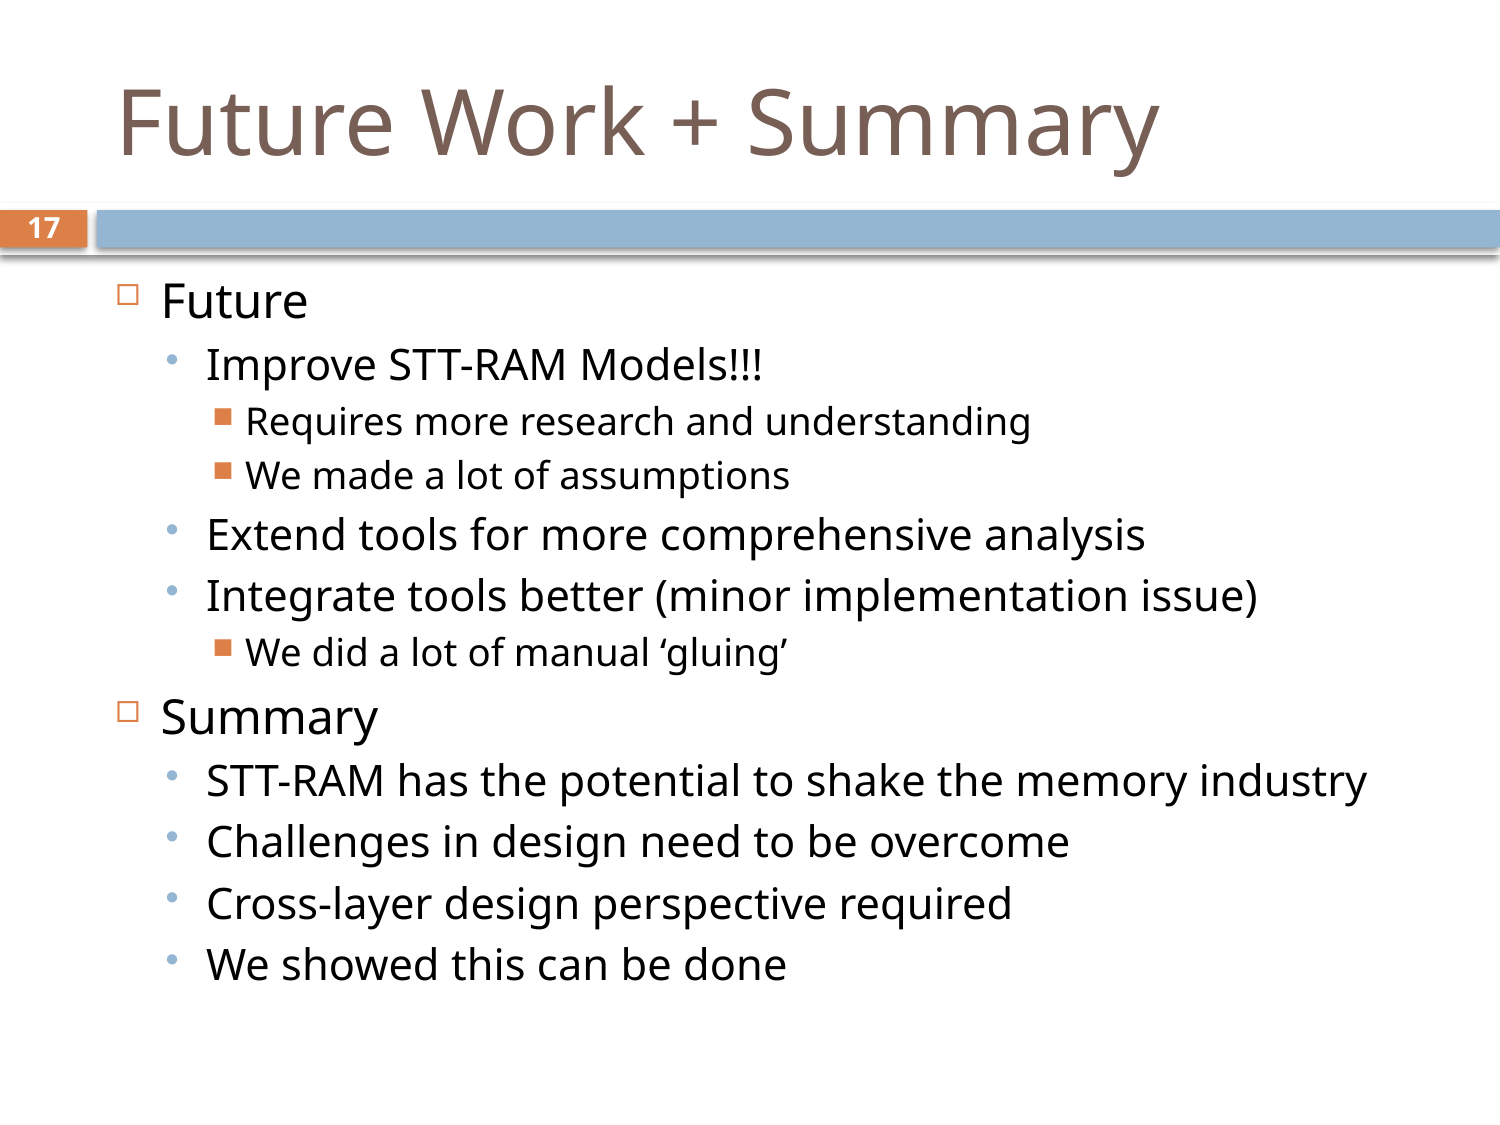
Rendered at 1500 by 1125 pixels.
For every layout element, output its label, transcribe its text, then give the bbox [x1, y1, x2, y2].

slide_number 17 [0, 208, 88, 249]
list Future Improve STT-RAM Models!!! Requires more research and understanding We made a lot of assumptions Extend tools for more comprehensive analysis Integrate tools better (minor implementation issue) We did a lot of manual ‘gluing’ Summary STT-RAM has the potential to shake the memory industry Challenges in design need to be overcome Cross-layer design perspective required We showed this can be done [100, 262, 1438, 1000]
title Future Work + Summary [100, 37, 1438, 200]
